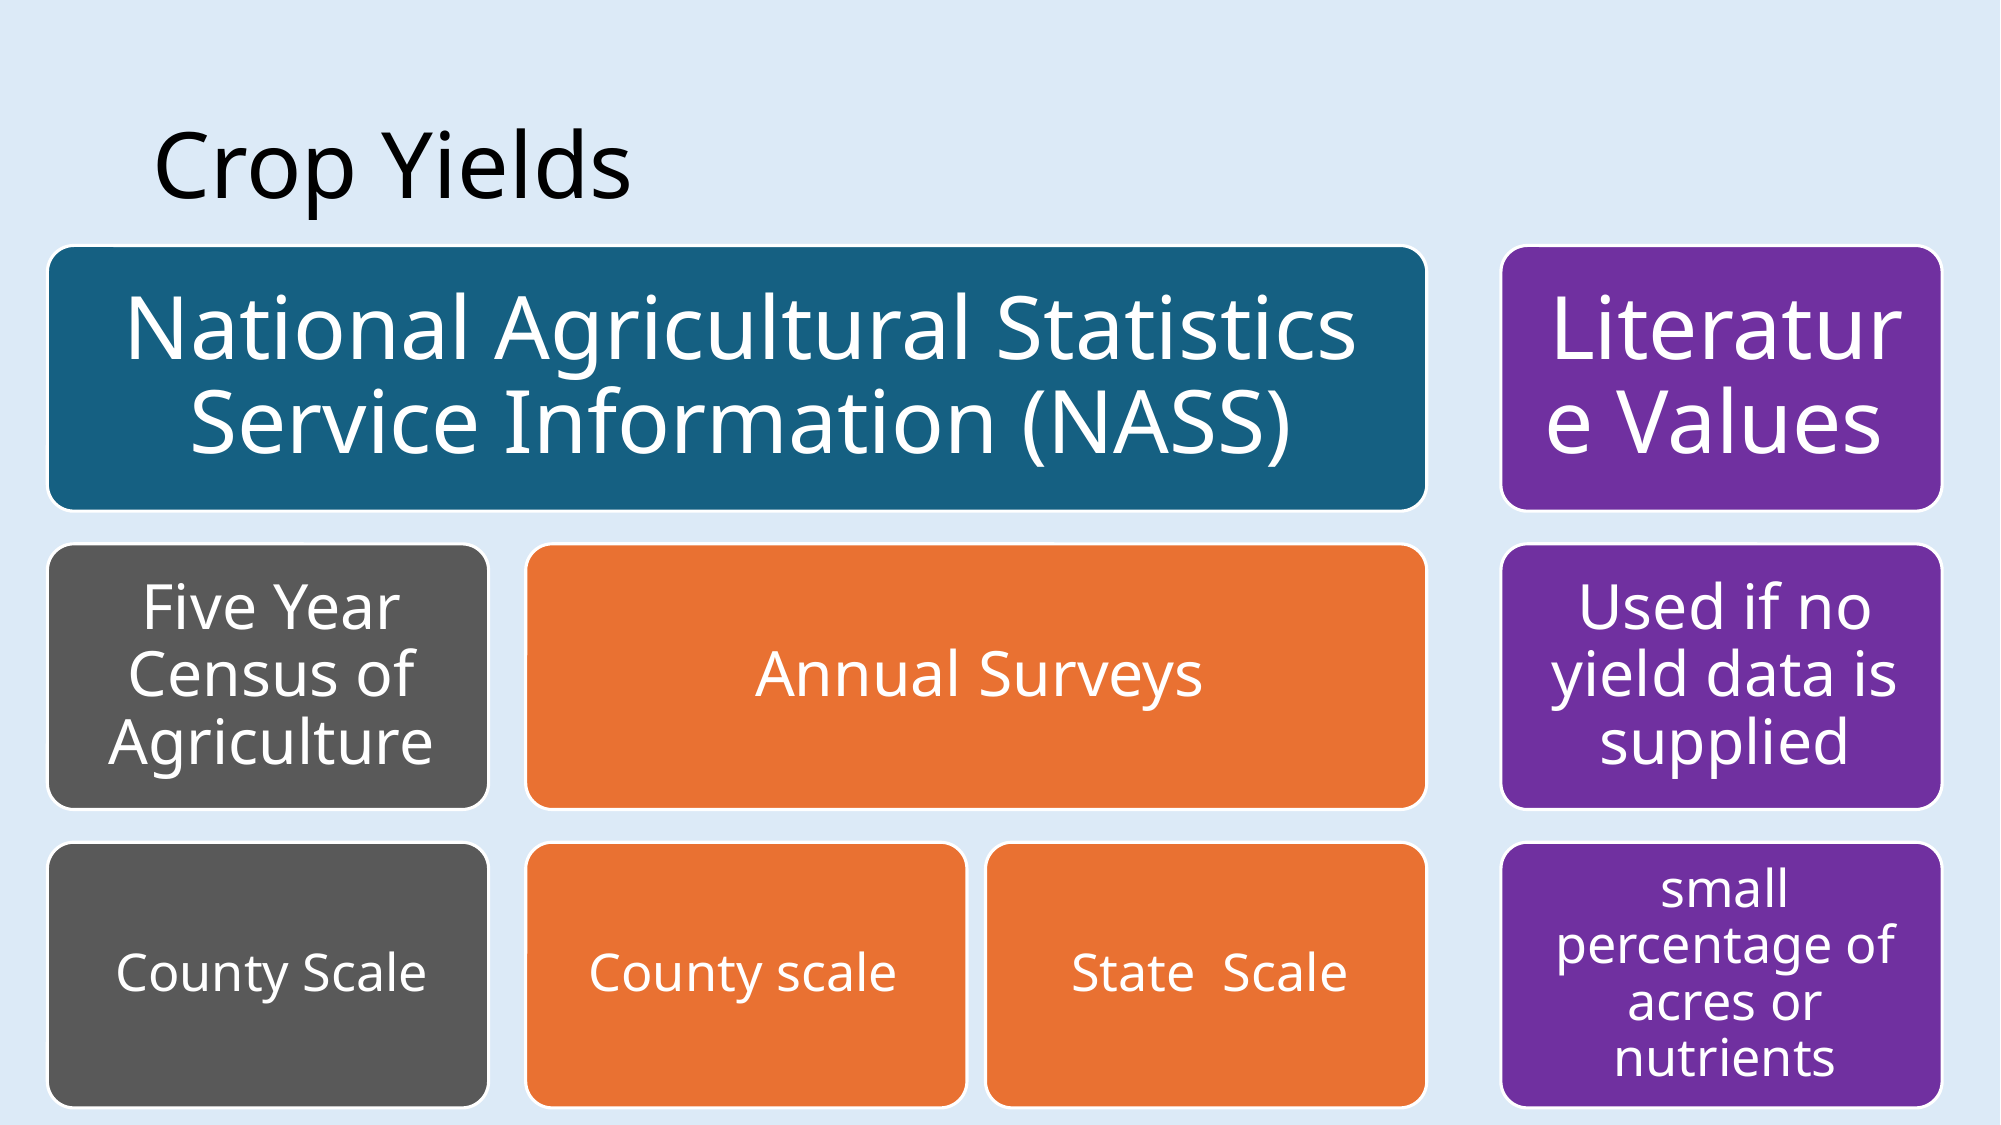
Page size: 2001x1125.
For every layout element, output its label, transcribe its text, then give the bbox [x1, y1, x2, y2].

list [46, 244, 1944, 1110]
title Crop Yields [137, 59, 1863, 244]
